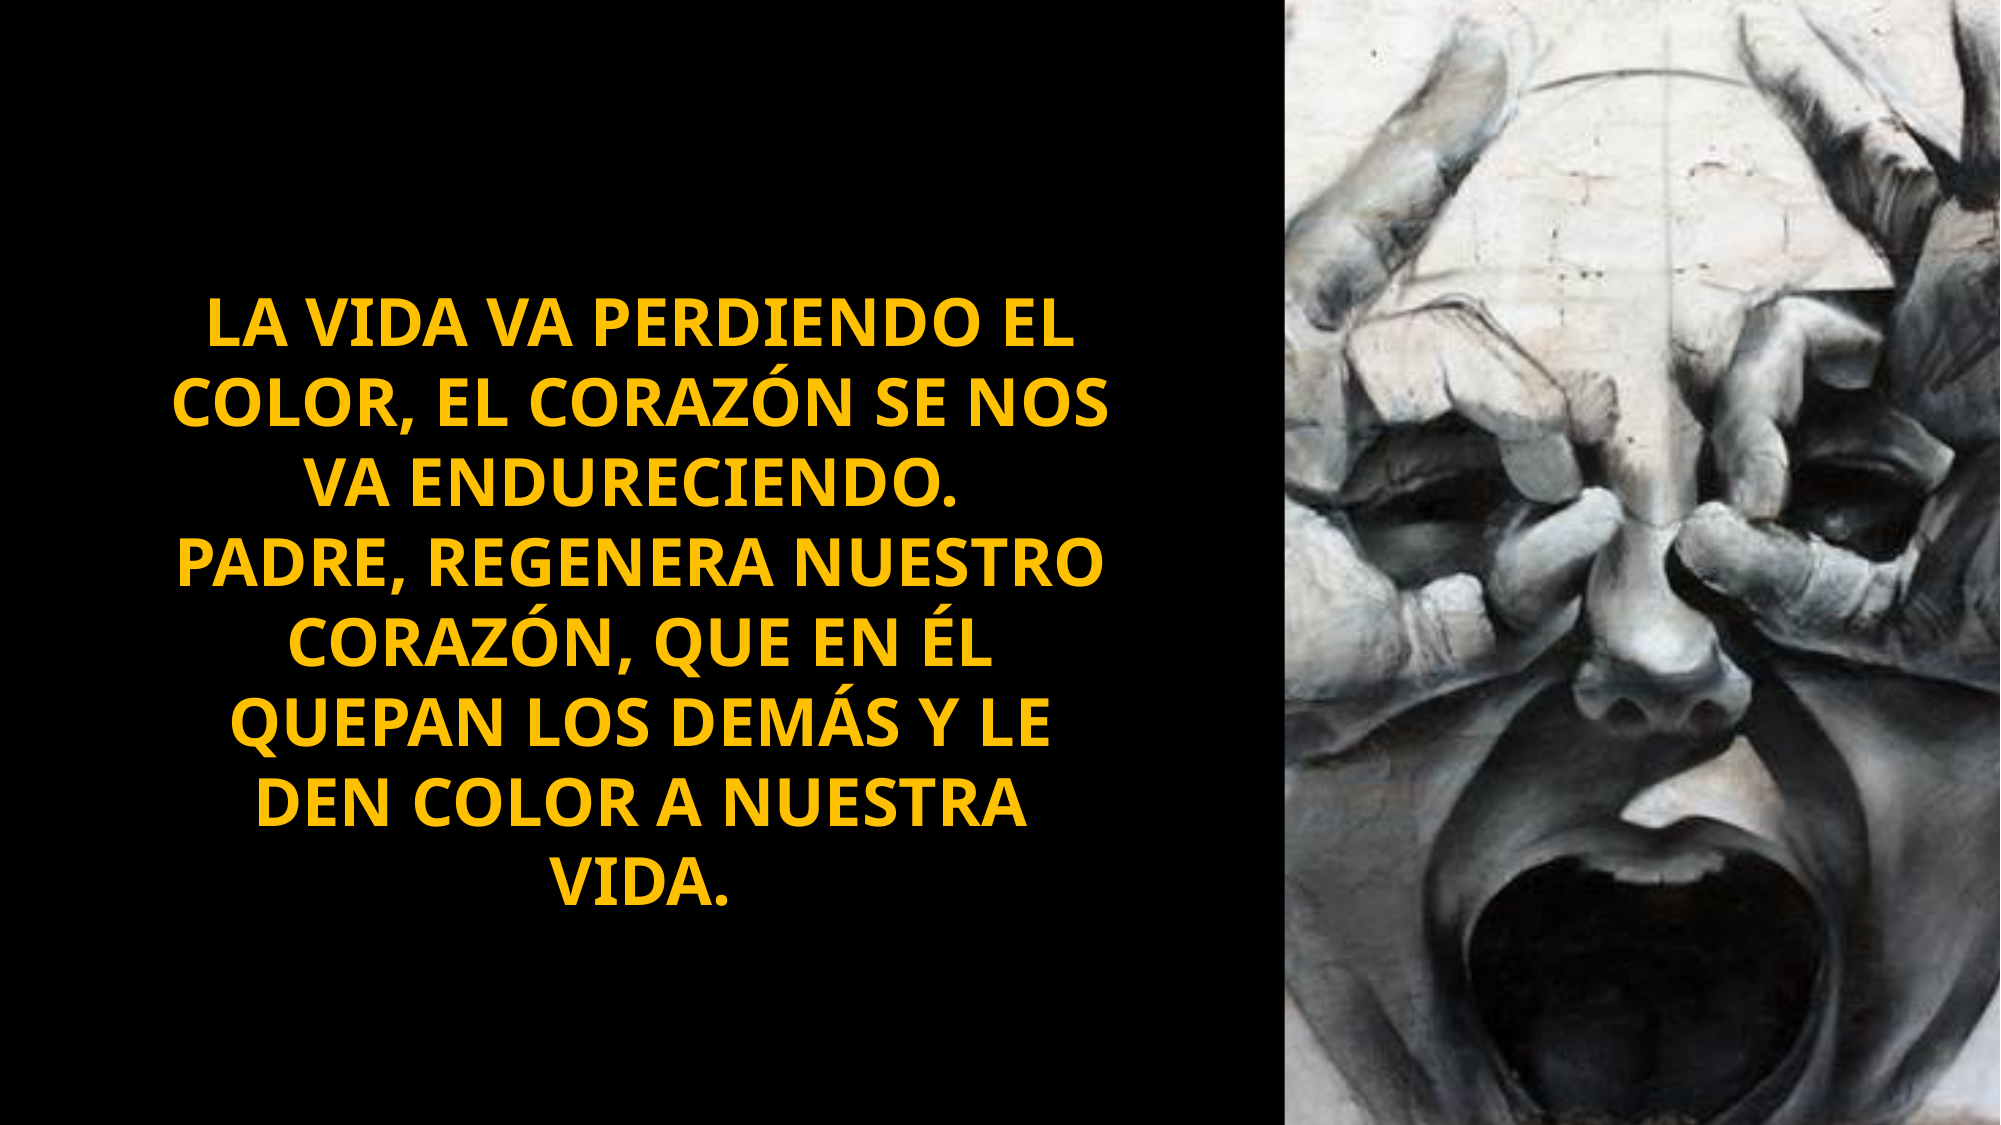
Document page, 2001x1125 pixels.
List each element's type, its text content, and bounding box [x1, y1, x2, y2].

text_box LA VIDA VA PERDIENDO EL COLOR, EL CORAZÓN SE NOS VA ENDURECIENDO. PADRE, REGENERA NUESTRO CORAZÓN, QUE EN ÉL QUEPAN LOS DEMÁS Y LE DEN COLOR A NUESTRA VIDA. [148, 272, 1133, 927]
picture [1283, 0, 2000, 1125]
